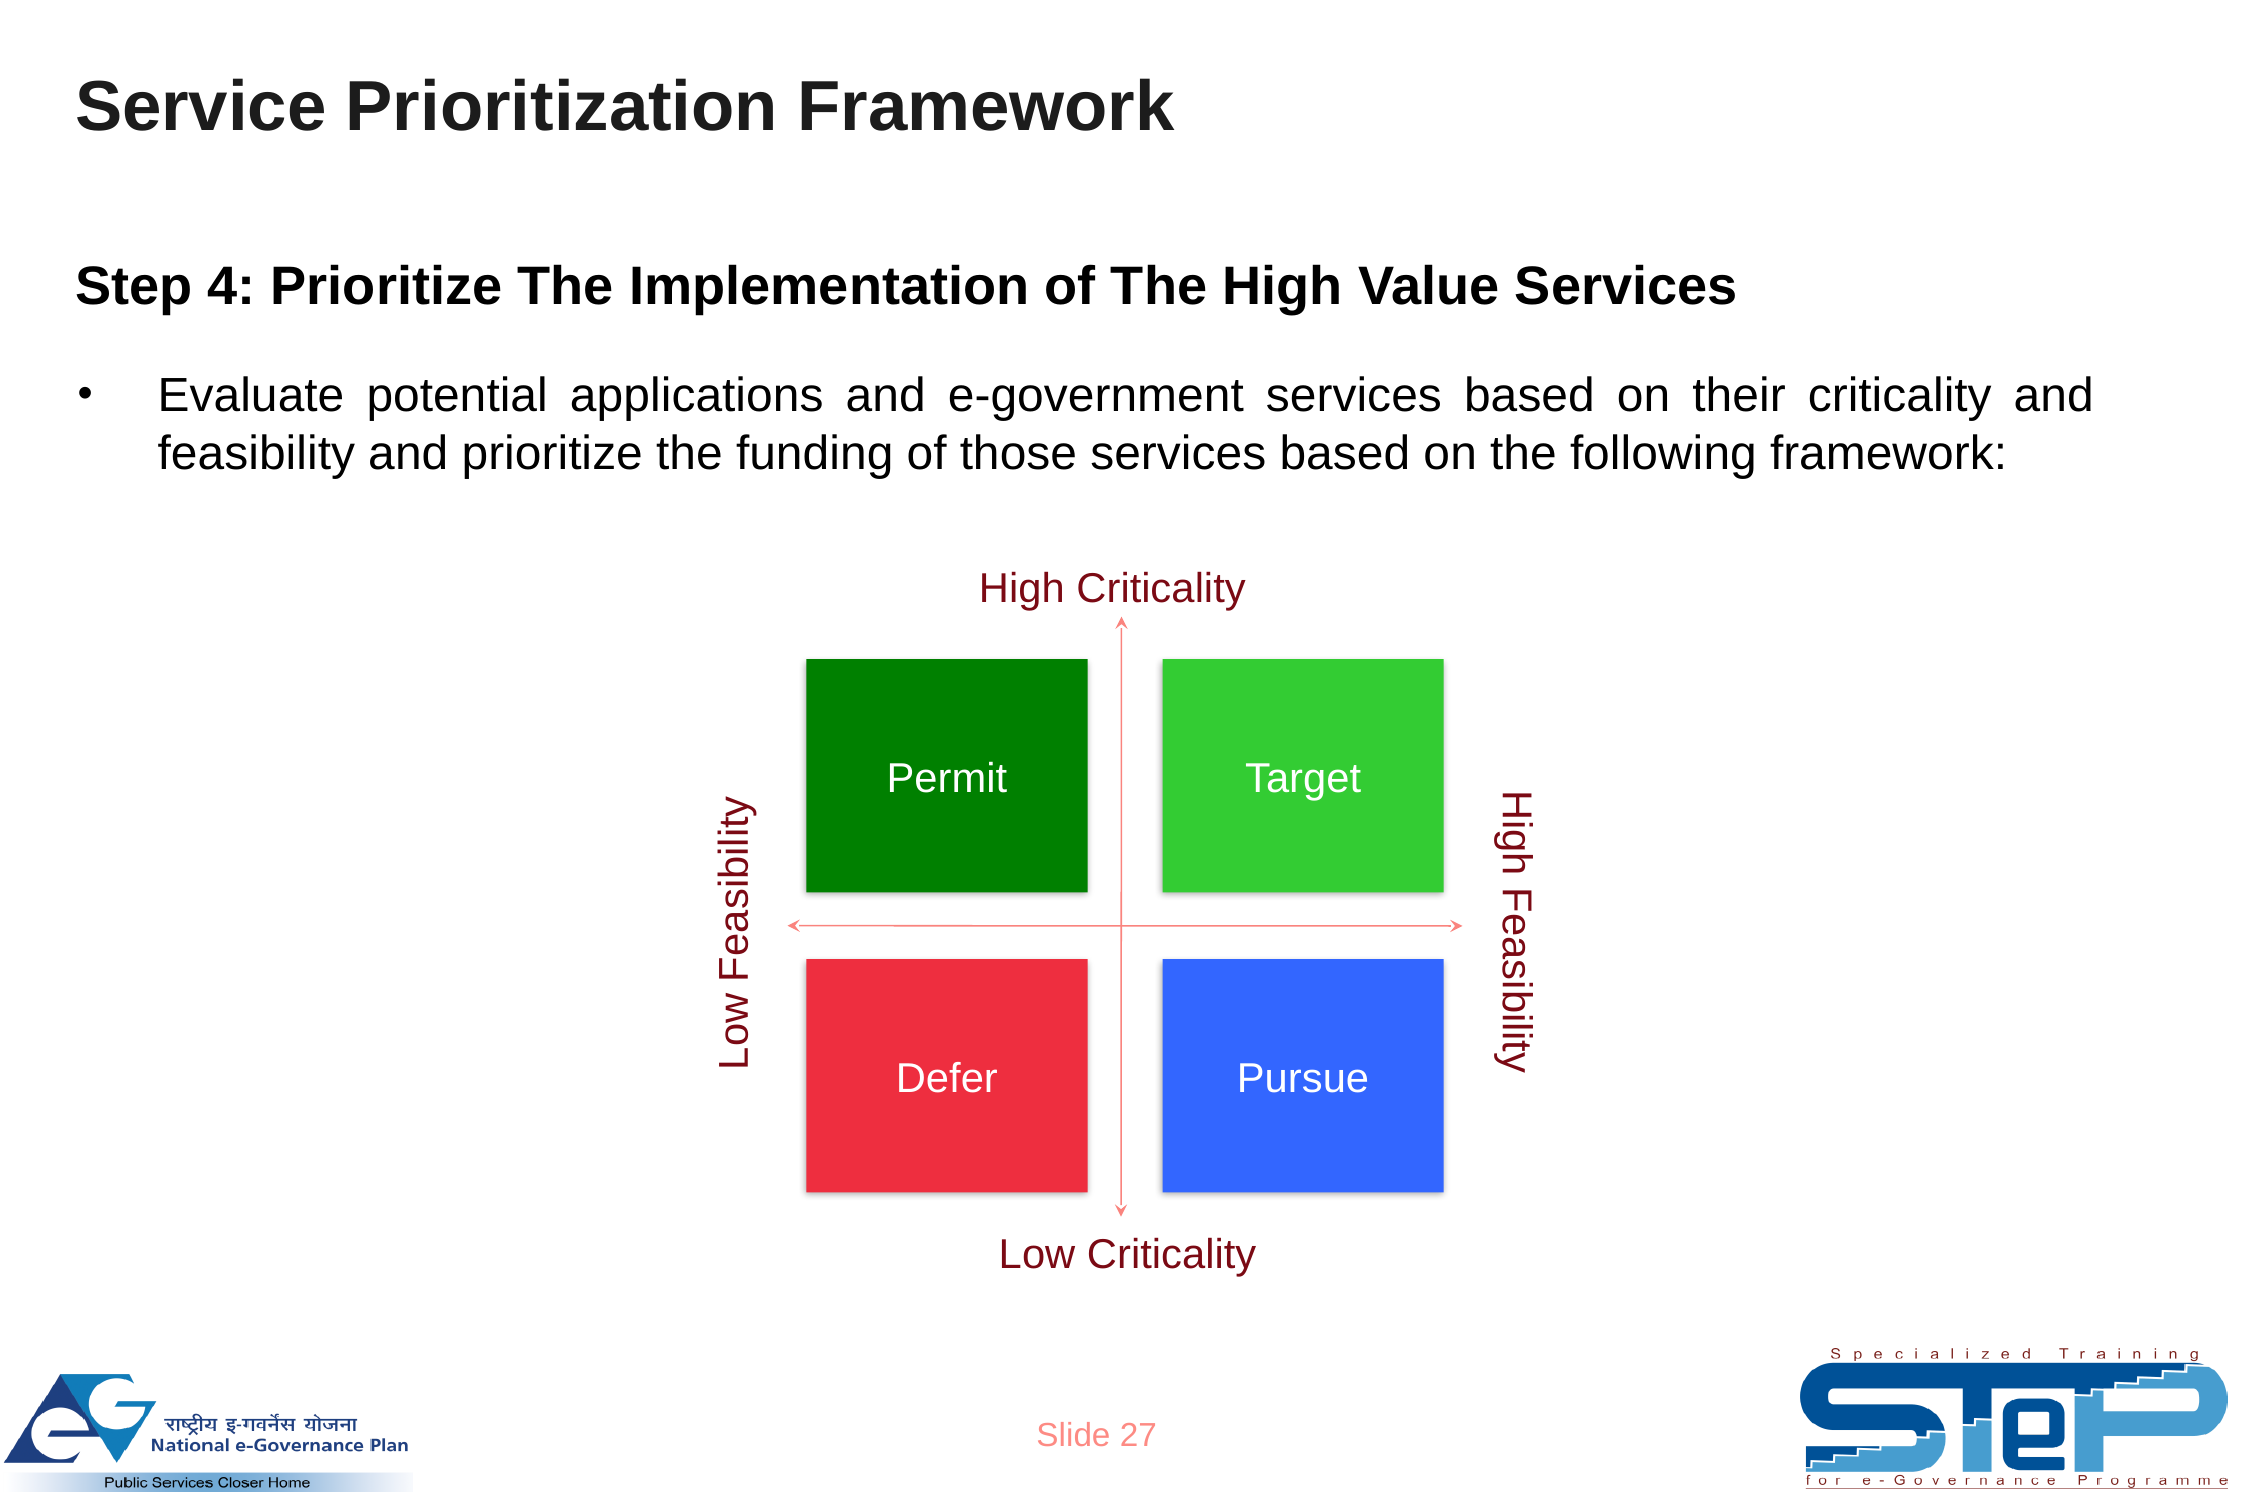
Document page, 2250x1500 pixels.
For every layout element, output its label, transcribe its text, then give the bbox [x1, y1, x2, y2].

text_box Step 4: Prioritize The Implementation of The High Value Services [74, 249, 2100, 317]
text_box High Feasibility [1483, 768, 1556, 1095]
text_box Target [1162, 659, 1444, 893]
text_box Pursue [1162, 959, 1444, 1193]
text_box High Criticality [957, 549, 1268, 622]
text_box Defer [806, 959, 1088, 1193]
picture [1800, 1348, 2228, 1489]
picture [3, 1374, 413, 1492]
text_box Low Feasibility [695, 774, 767, 1092]
text_box Permit [806, 659, 1088, 893]
text_box Evaluate potential applications and e-government services based on their criticality and feasibility and prioritize the funding of those services based on the following framework: [56, 265, 2119, 490]
title Service Prioritization Framework [74, 59, 2119, 201]
text_box Low Criticality [977, 1216, 1279, 1288]
